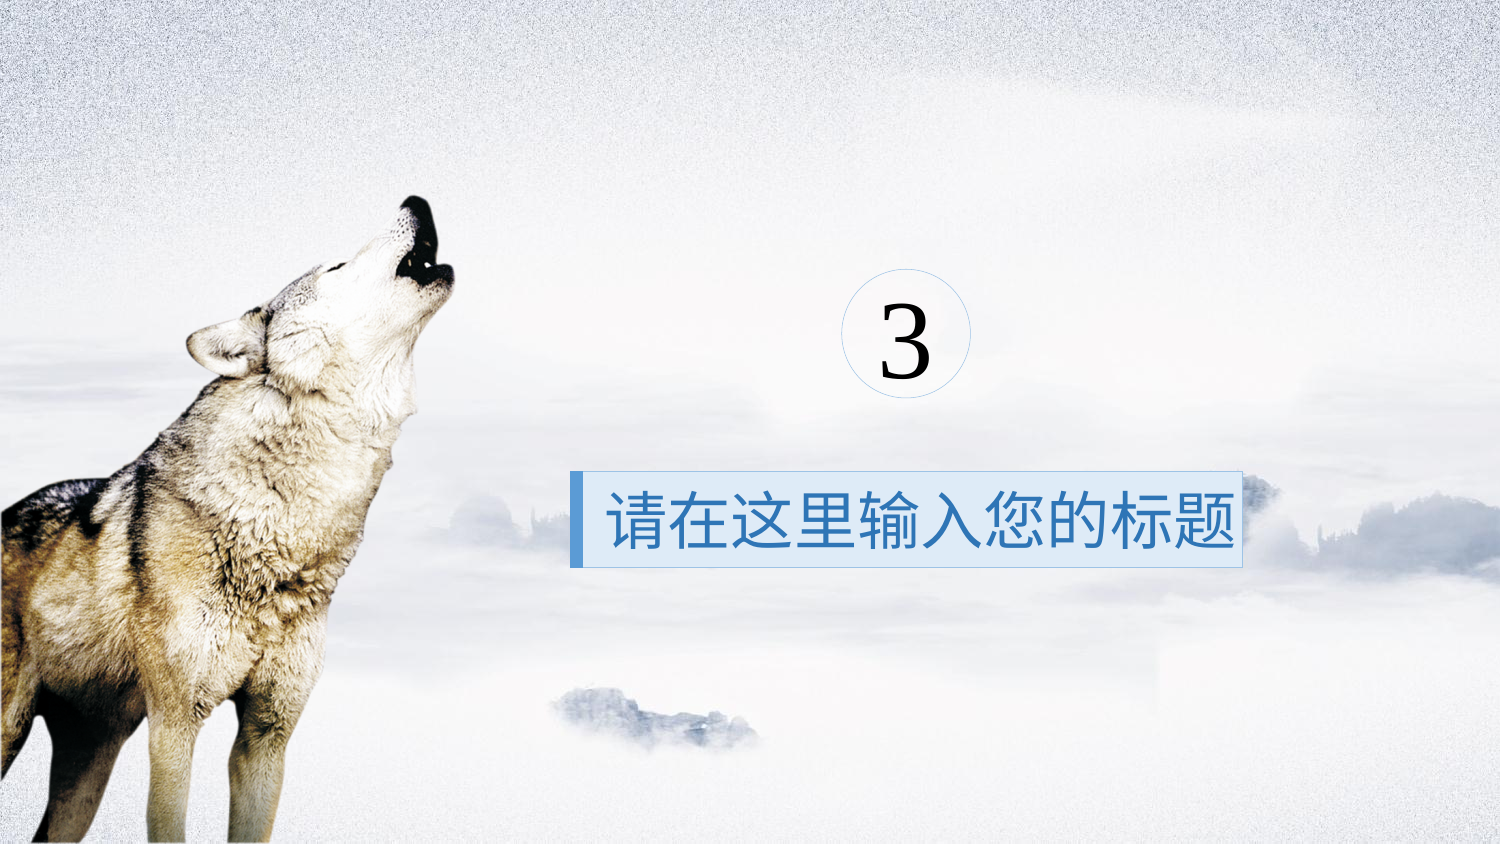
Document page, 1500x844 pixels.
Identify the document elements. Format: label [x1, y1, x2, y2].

picture [0, 0, 1500, 844]
text_box [570, 471, 1243, 568]
